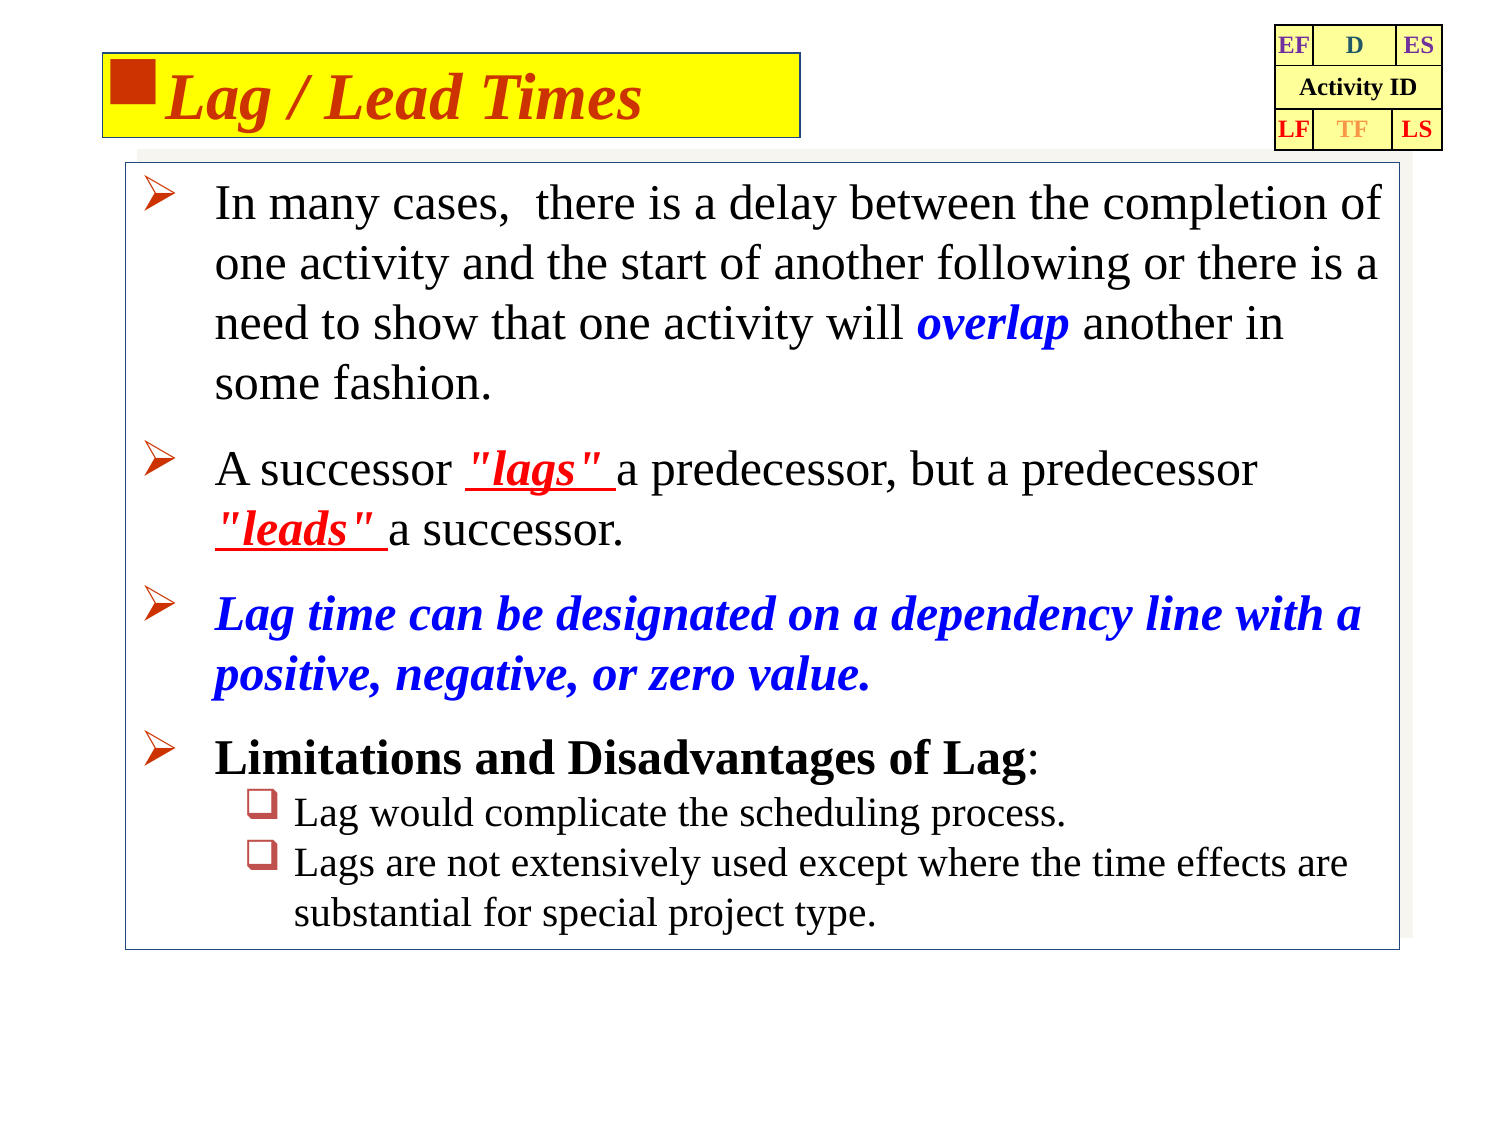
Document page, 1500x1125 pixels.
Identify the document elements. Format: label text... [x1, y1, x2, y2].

table_header EF [1276, 26, 1312, 65]
table_cell TF [1314, 110, 1391, 149]
table_cell LF [1276, 110, 1312, 149]
table_cell LS [1393, 110, 1441, 149]
table_header D [1314, 26, 1395, 65]
list In many cases, there is a delay between the completion of one activity and the start of another following or there is a need to show that one activity will overlap another in some fashion. A successor "lags" a predecessor, but a predecessor "leads" a successor. Lag time can be designated on a dependency line with a positive, negative, or zero value. Limitations and Disadvantages of Lag: Lag would complicate the scheduling process. Lags are not extensively used except where the time effects are substantial for special project type. [125, 162, 1400, 950]
table_header ES [1397, 26, 1441, 65]
text_box Lag / Lead Times [102, 52, 800, 138]
table_cell Activity ID [1276, 66, 1441, 108]
